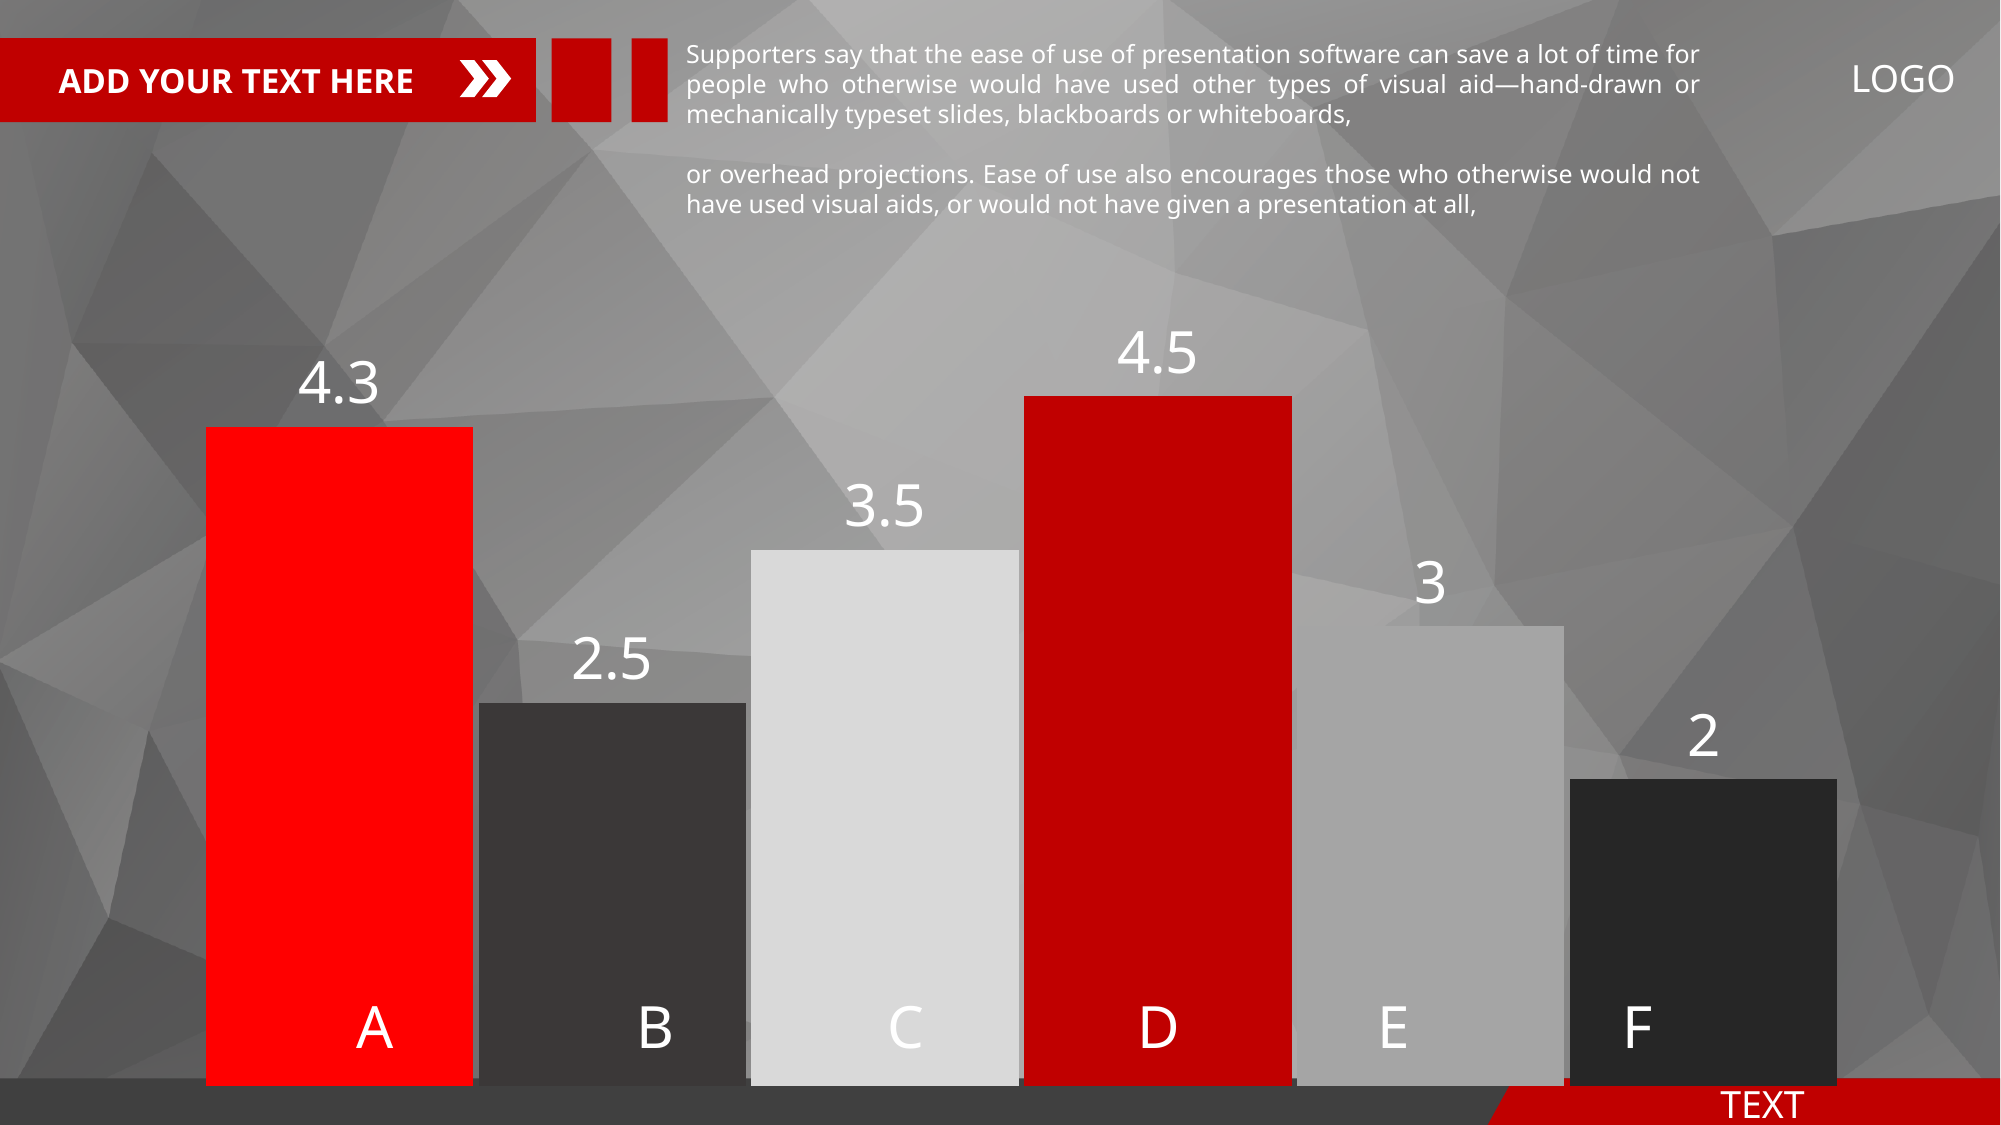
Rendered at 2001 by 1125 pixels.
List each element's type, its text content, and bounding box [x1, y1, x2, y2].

text_box Supporters say that the ease of use of presentation software can save a lot of time for people who otherwise would have used other types of visual aid—hand-drawn or mechanically typeset slides, blackboards or whiteboards, or overhead projections. Ease of use also encourages those who otherwise would not have used visual aids, or would not have given a presentation at all, [671, 31, 1717, 226]
picture [0, 0, 2001, 1078]
chart [169, 303, 1875, 1102]
